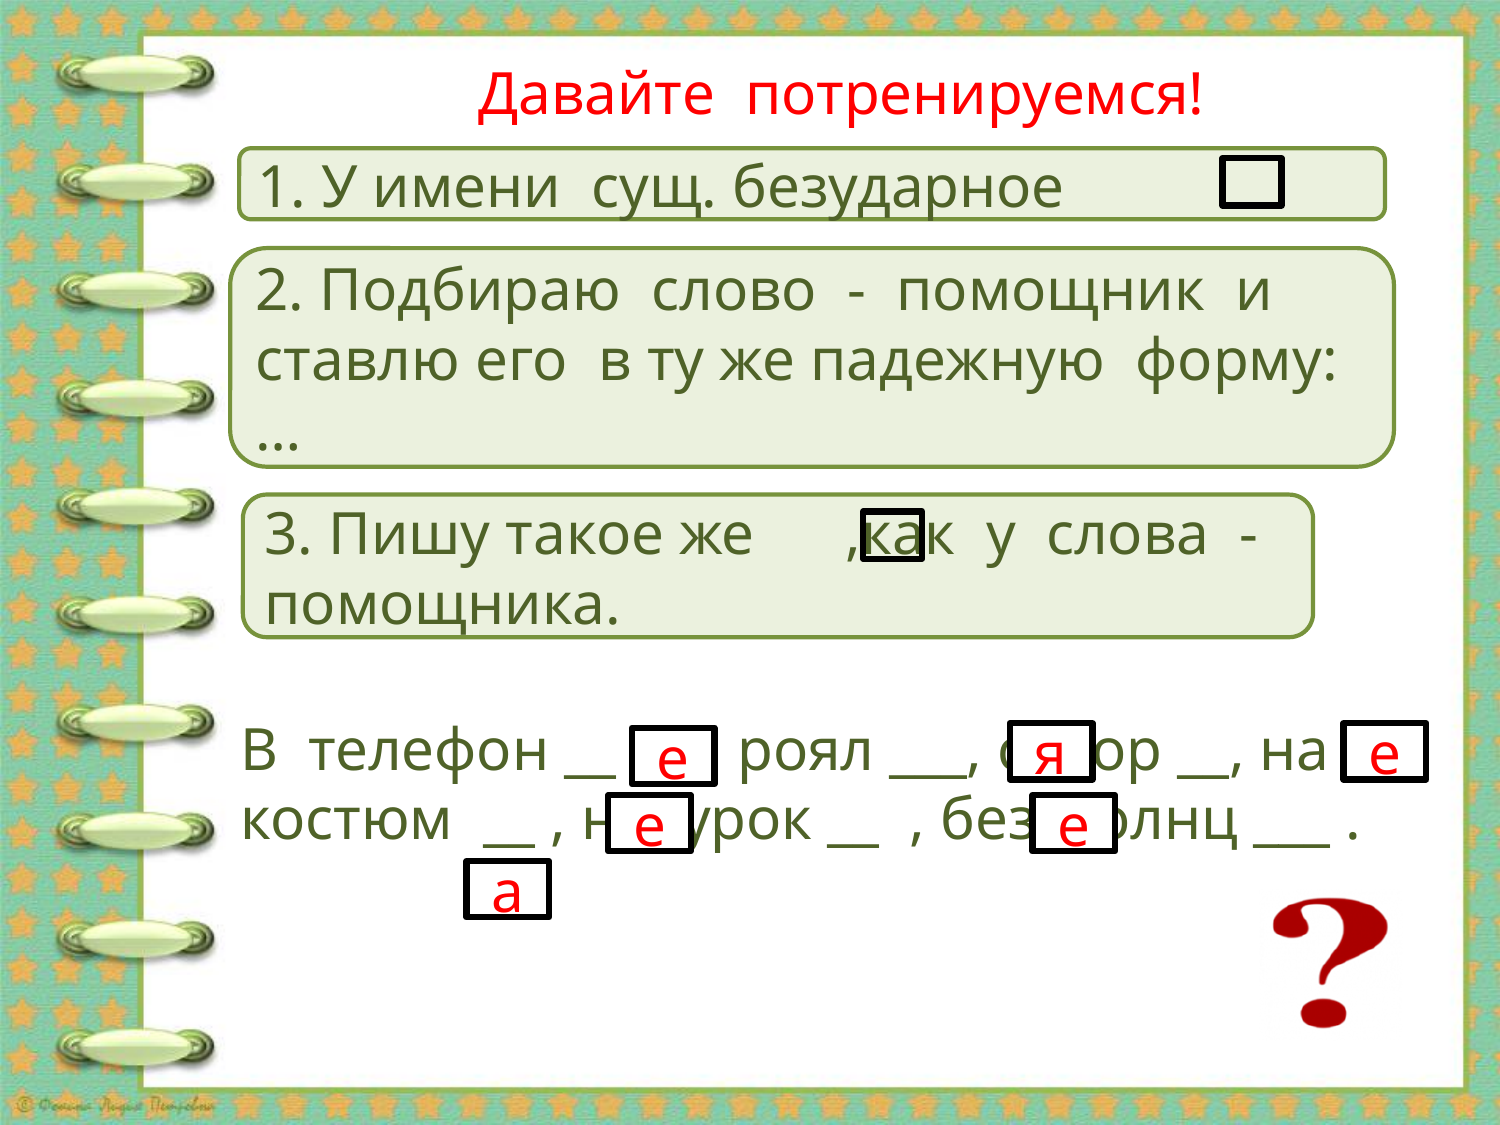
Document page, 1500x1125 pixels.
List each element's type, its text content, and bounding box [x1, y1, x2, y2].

text_box 2. Подбираю слово - помощник и ставлю его в ту же падежную форму: … [228, 245, 1397, 469]
picture [0, 0, 1500, 1125]
text_box е [1030, 793, 1117, 853]
text_box а [464, 859, 551, 919]
text_box е [1342, 721, 1428, 782]
text_box [1220, 156, 1284, 207]
text_box я [1008, 721, 1094, 782]
text_box 1. У имени сущ. безударное [237, 146, 1388, 222]
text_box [242, 494, 1314, 638]
text_box е [630, 726, 717, 786]
text_box е [606, 793, 693, 853]
title Давайте потренируемся! [230, 48, 1453, 120]
text_box В телефон __ , у роял ___, о мор __, на костюм __ , на урок __ , без солнц ___ . [225, 704, 1483, 992]
